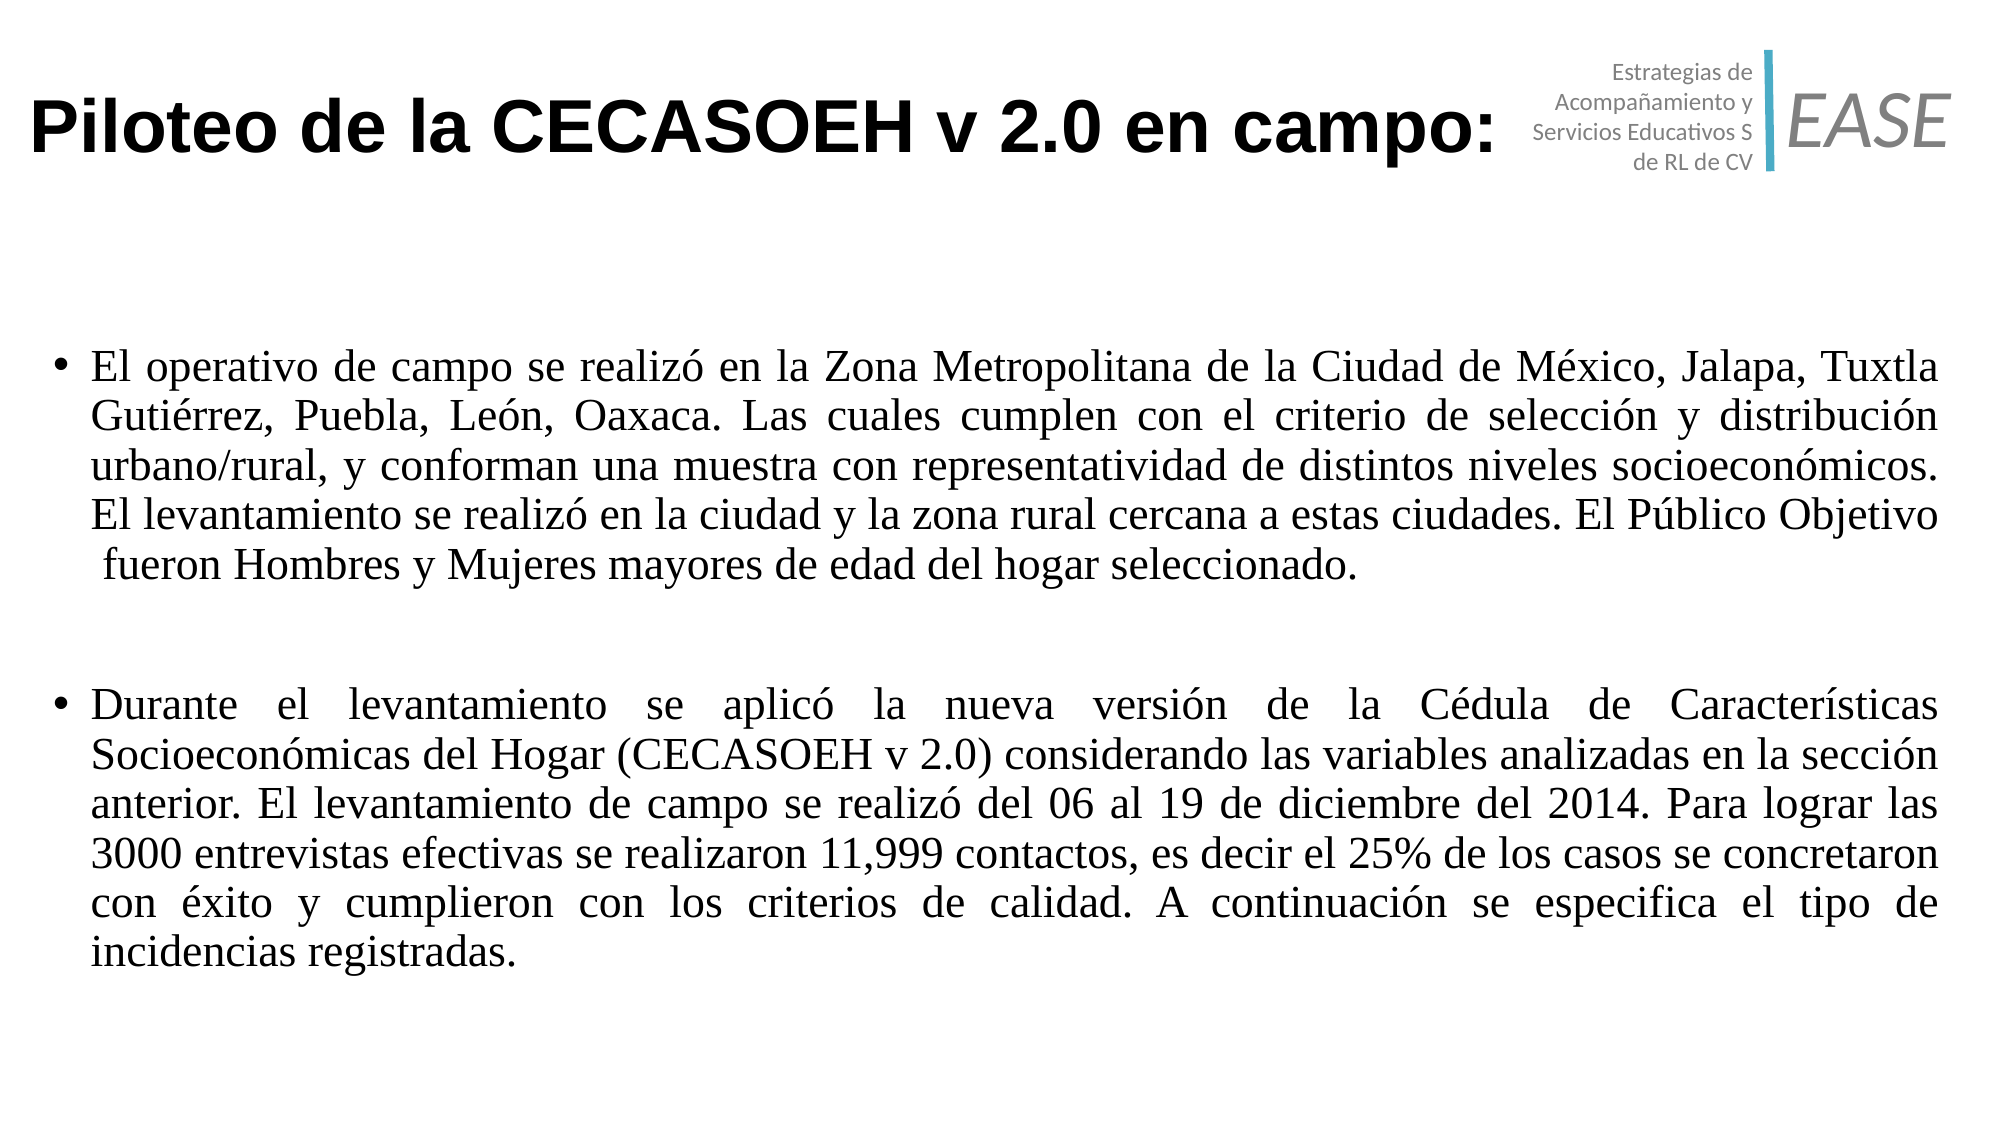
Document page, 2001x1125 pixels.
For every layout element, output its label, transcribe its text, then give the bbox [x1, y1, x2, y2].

list El operativo de campo se realizó en la Zona Metropolitana de la Ciudad de México, Jalapa, Tuxtla Gutiérrez, Puebla, León, Oaxaca. Las cuales cumplen con el criterio de selección y distribución urbano/rural, y conforman una muestra con representatividad de distintos niveles socioeconómicos. El levantamiento se realizó en la ciudad y la zona rural cercana a estas ciudades. El Público Objetivo fueron Hombres y Mujeres mayores de edad del hogar seleccionado. Durante el levantamiento se aplicó la nueva versión de la Cédula de Características Socioeconómicas del Hogar (CECASOEH v 2.0) considerando las variables analizadas en la sección anterior. El levantamiento de campo se realizó del 06 al 19 de diciembre del 2014. Para lograr las 3000 entrevistas efectivas se realizaron 11,999 contactos, es decir el 25% de los casos se concretaron con éxito y cumplieron con los criterios de calidad. A continuación se especifica el tipo de incidencias registradas. [38, 188, 1956, 1065]
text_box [1514, 42, 1979, 189]
title Piloteo de la CECASOEH v 2.0 en campo: [14, 31, 1650, 234]
